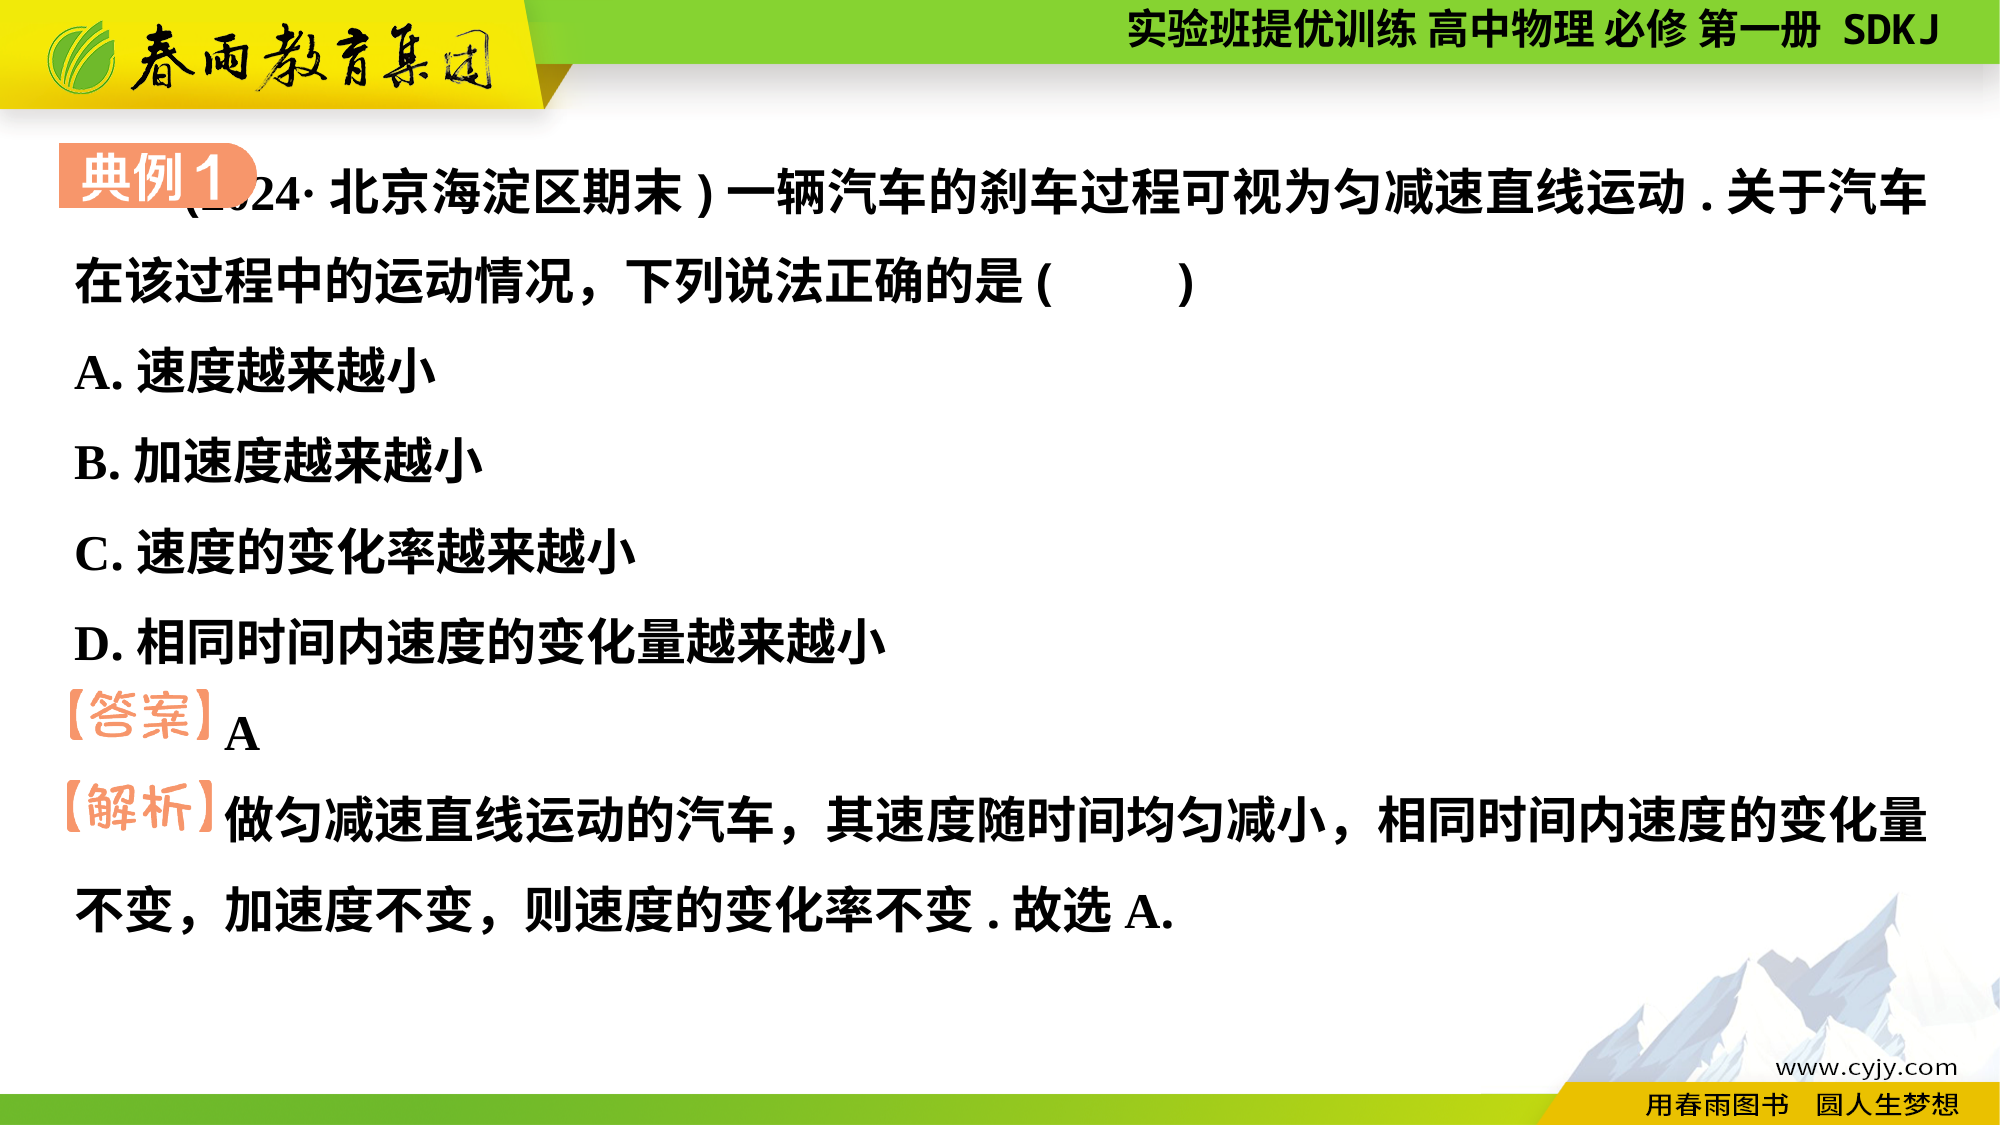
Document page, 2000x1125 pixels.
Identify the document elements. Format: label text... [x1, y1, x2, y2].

list (2024·北京海淀区期末)一辆汽车的刹车过程可视为匀减速直线运动.关于汽车在该过程中的运动情况，下列说法正确的是( ) A.速度越来越小 B.加速度越来越小 C.速度的变化率越来越小 D.相同时间内速度的变化量越来越小 [59, 122, 1944, 663]
text_box A [59, 663, 1944, 751]
picture [0, 0, 2000, 1125]
text_box 做匀减速直线运动的汽车，其速度随时间均匀减小，相同时间内速度的变化量不变，加速度不变，则速度的变化率不变.故选A. [59, 751, 1944, 947]
